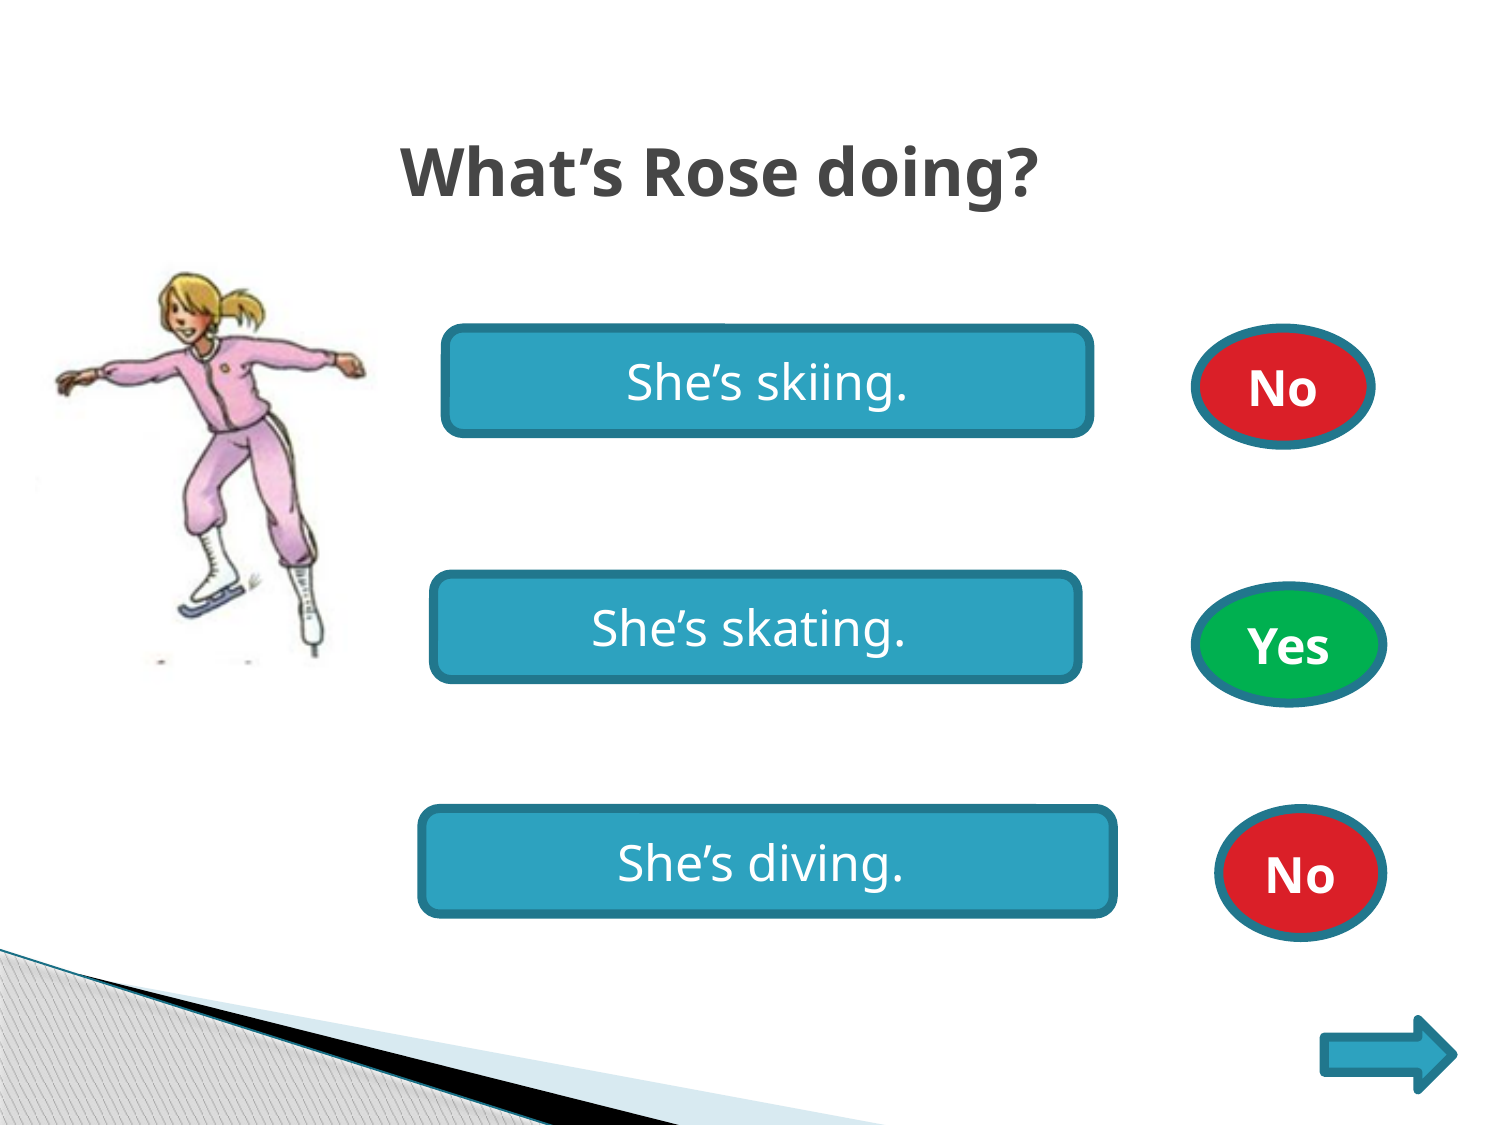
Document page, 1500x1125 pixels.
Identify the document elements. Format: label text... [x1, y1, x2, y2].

title What’s Rose doing? [23, 70, 1465, 270]
text_box No [1190, 323, 1376, 450]
text_box She’s skiing. [440, 323, 1095, 439]
text_box Yes [1190, 581, 1388, 708]
text_box She’s diving. [417, 803, 1118, 919]
text_box No [1214, 804, 1388, 943]
text_box [1319, 1015, 1458, 1095]
text_box She’s skating. [428, 569, 1083, 685]
picture [34, 257, 413, 704]
